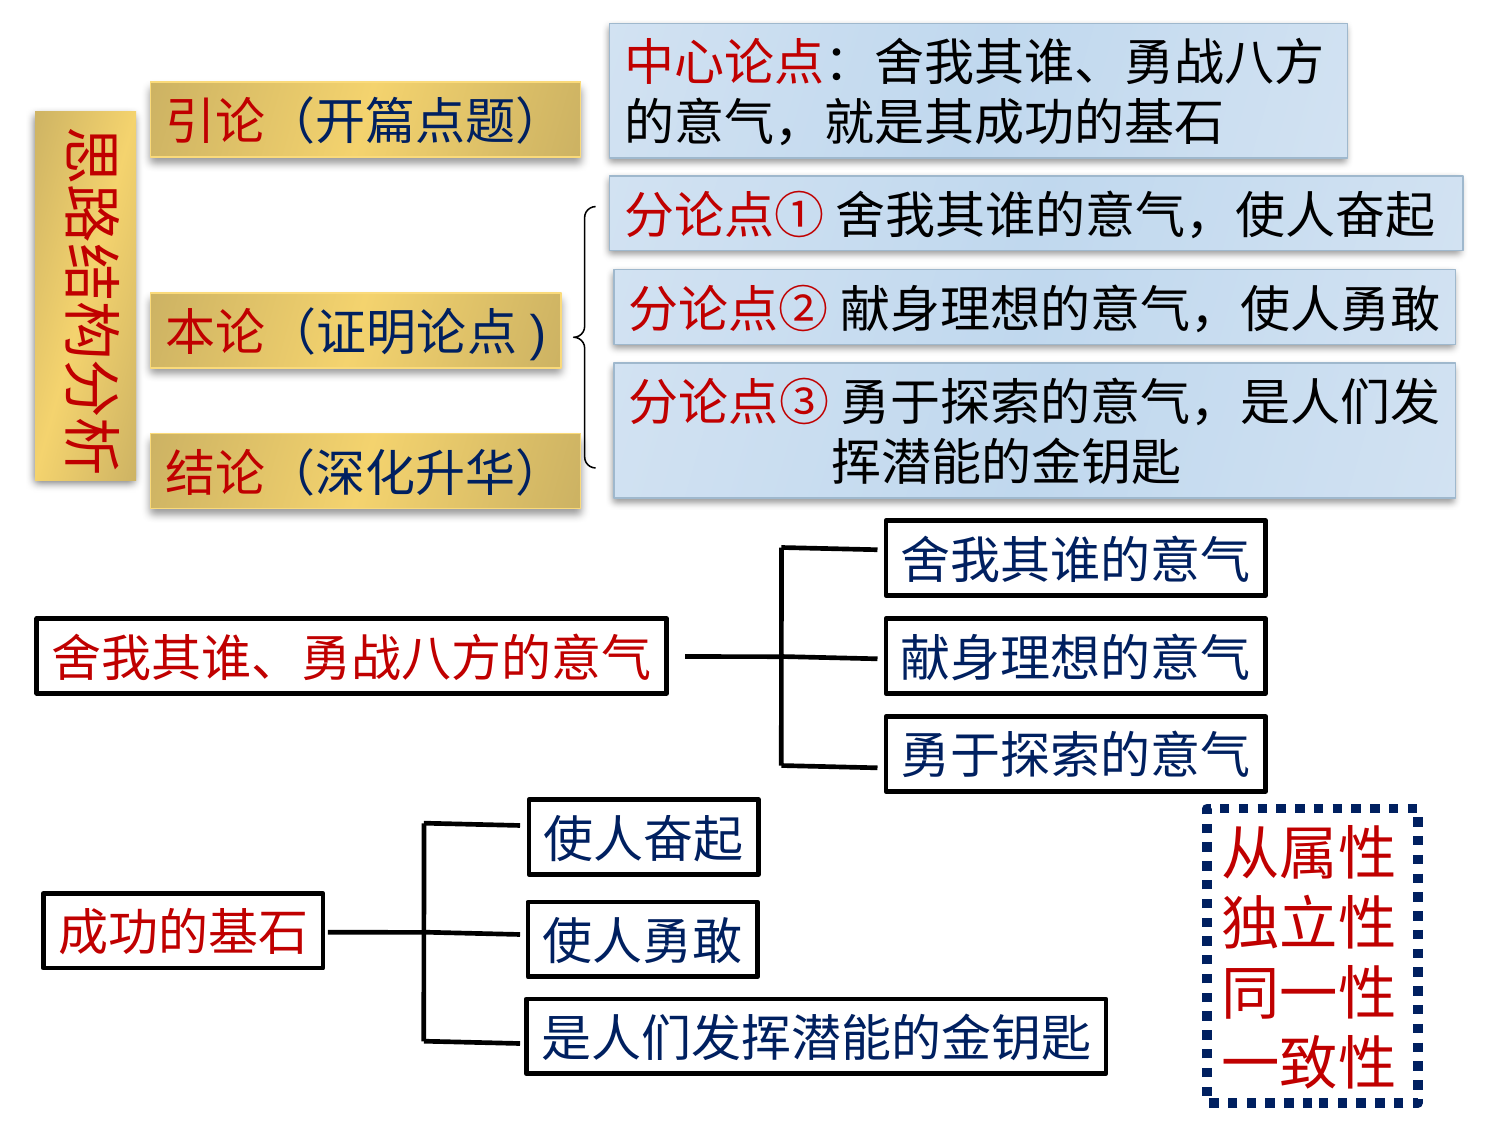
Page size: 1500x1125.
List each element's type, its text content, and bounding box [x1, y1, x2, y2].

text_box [41, 799, 1110, 1075]
text_box 从属性 独立性 同一性 一致性 [1205, 807, 1419, 1105]
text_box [33, 520, 1268, 793]
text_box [34, 23, 1464, 510]
